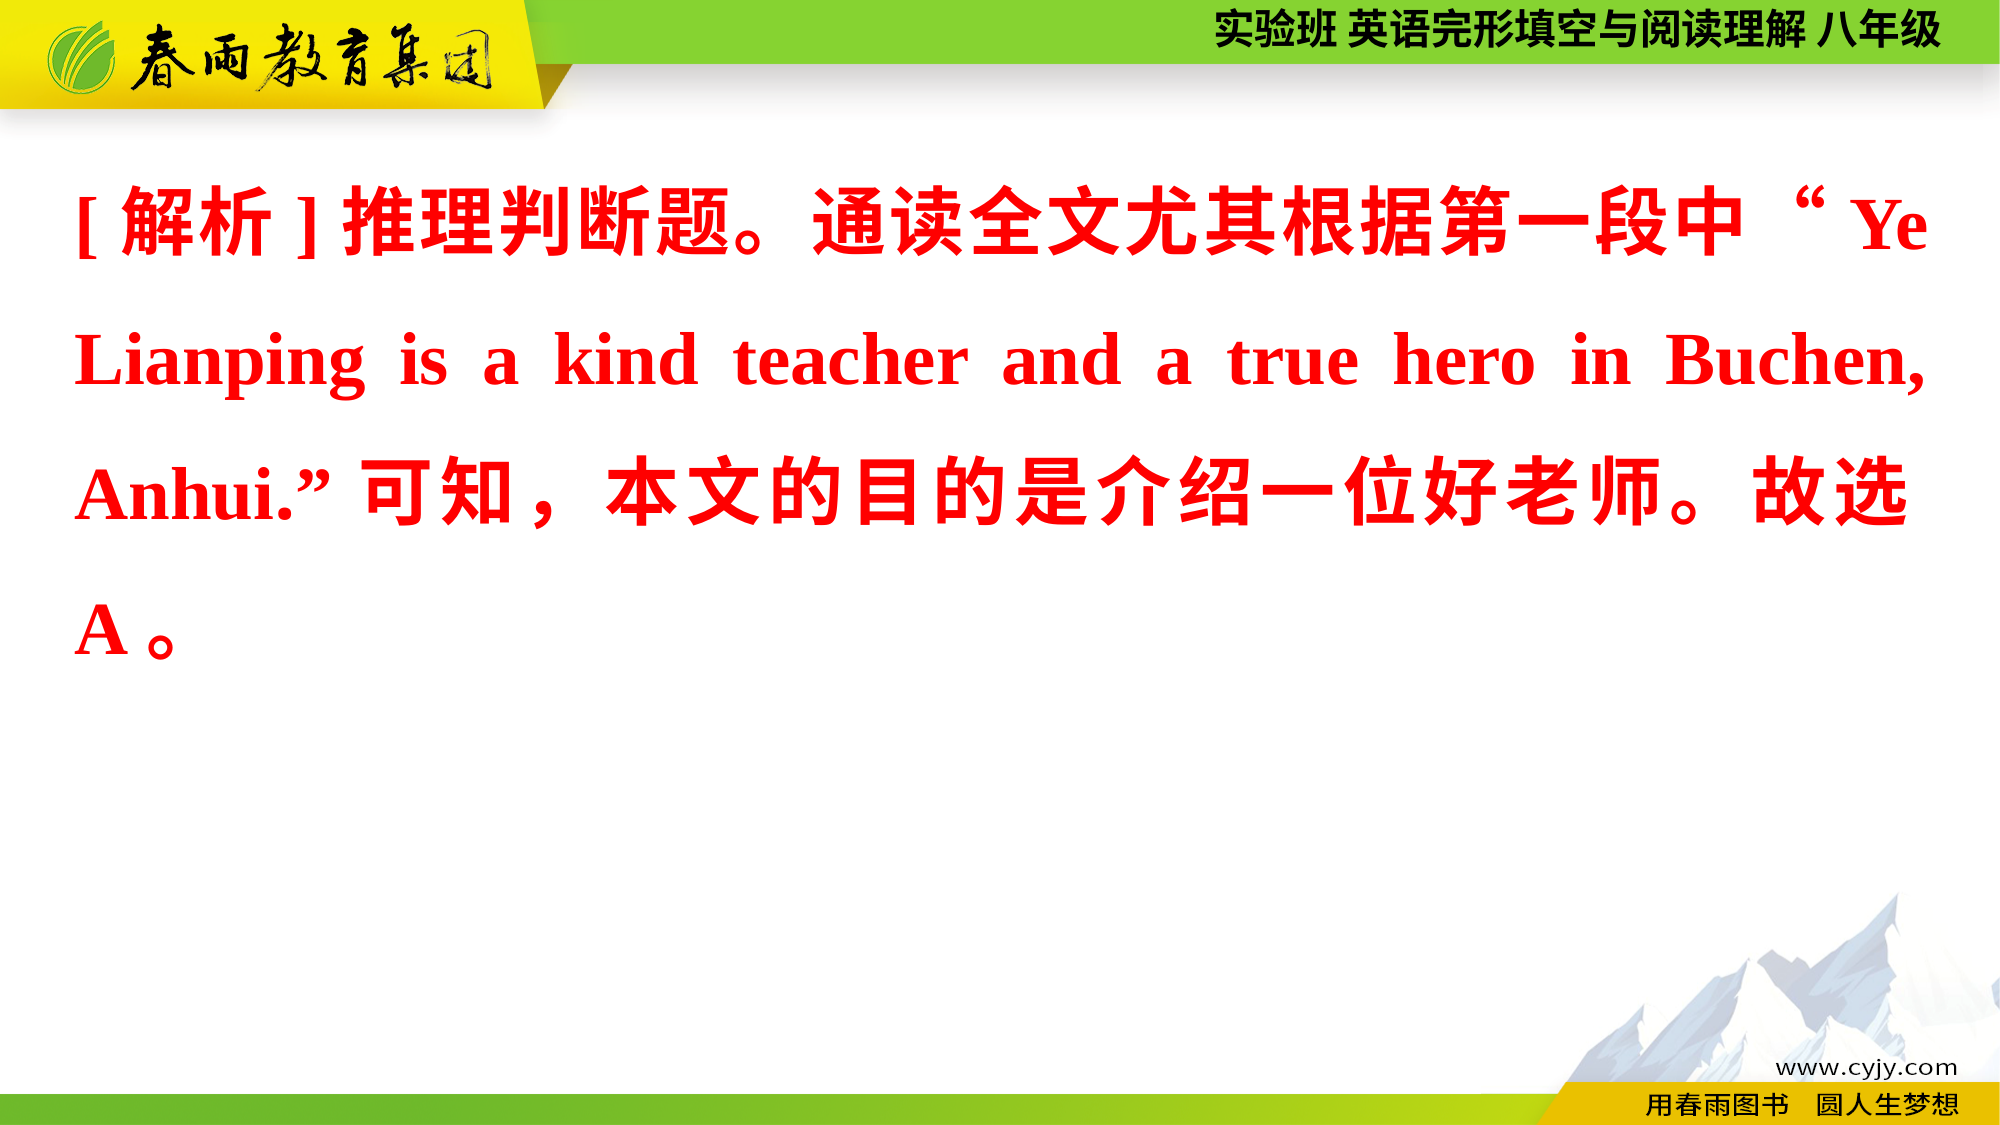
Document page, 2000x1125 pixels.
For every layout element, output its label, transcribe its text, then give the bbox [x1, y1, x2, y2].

list [解析]推理判断题。通读全文尤其根据第一段中“Ye Lianping is a kind teacher and a true hero in Buchen, Anhui.”可知，本文的目的是介绍一位好老师。故选A。 [59, 122, 1944, 547]
picture [0, 0, 2000, 1125]
